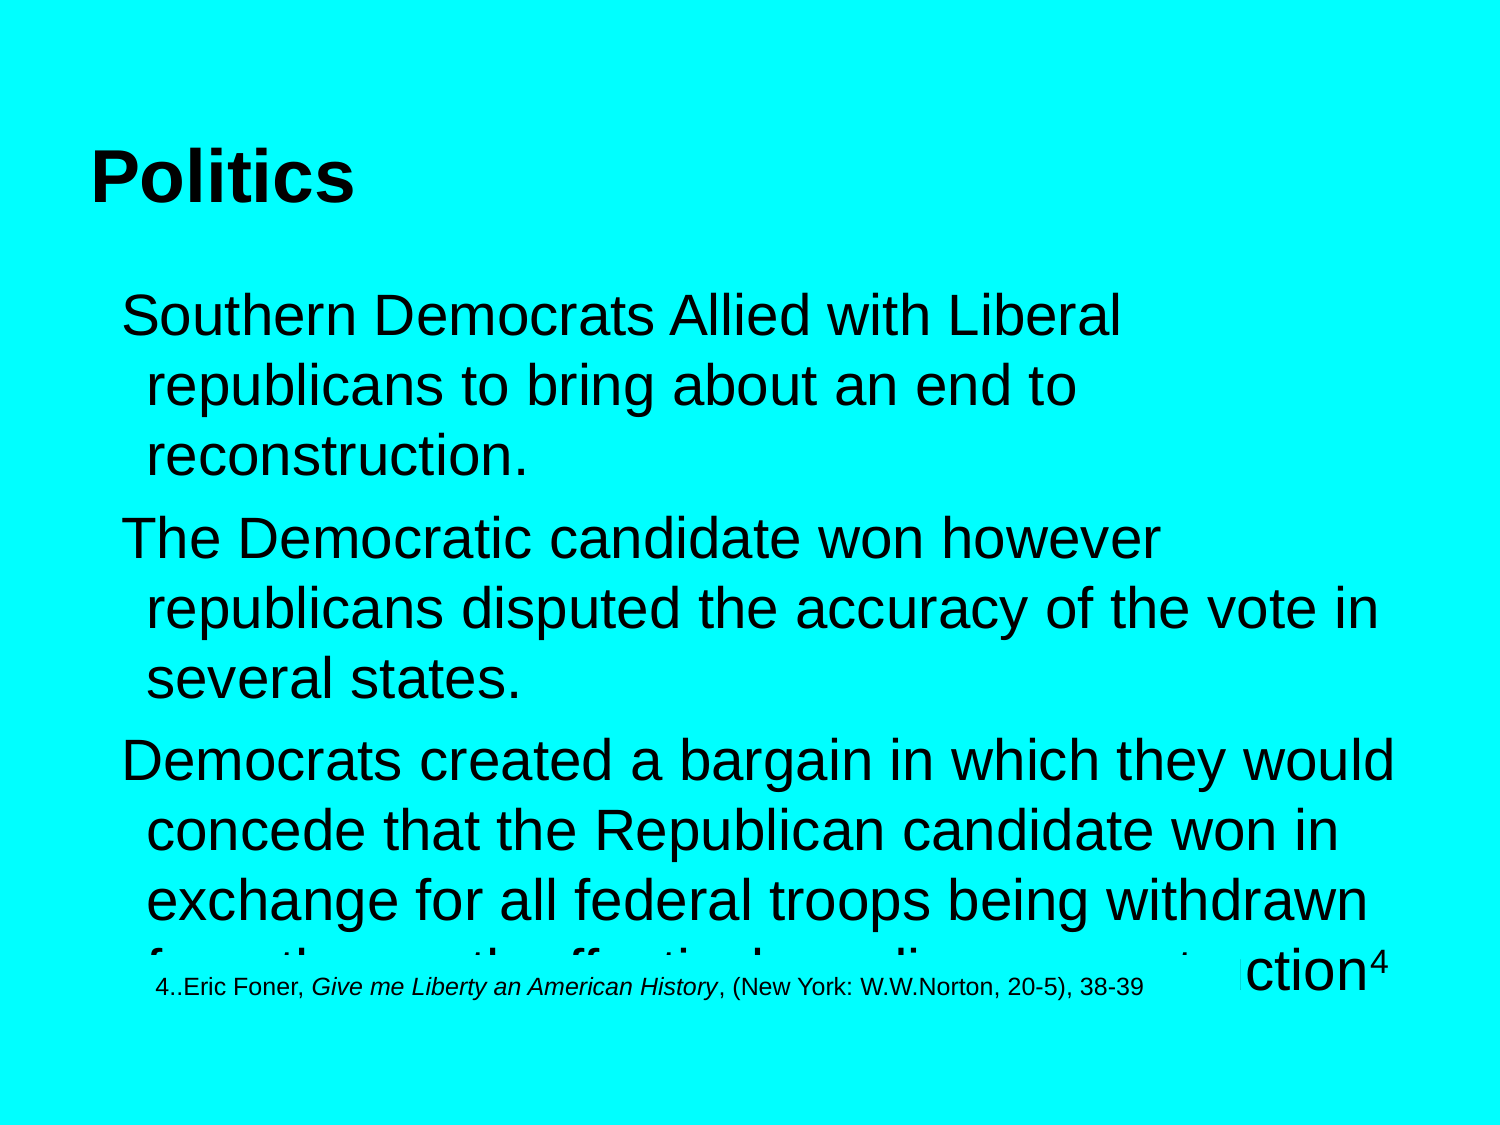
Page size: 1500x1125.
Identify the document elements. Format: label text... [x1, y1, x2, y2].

text_box 4..Eric Foner, Give me Liberty an American History, (New York: W.W.Norton, 20-5), 38-39 [140, 955, 1241, 1108]
title Politics [75, 45, 1425, 233]
list Southern Democrats Allied with Liberal republicans to bring about an end to reconstruction. The Democratic candidate won however republicans disputed the accuracy of the vote in several states. Democrats created a bargain in which they would concede that the Republican candidate won in exchange for all federal troops being withdrawn from the south effectively ending reconstruction4 [75, 262, 1425, 1078]
